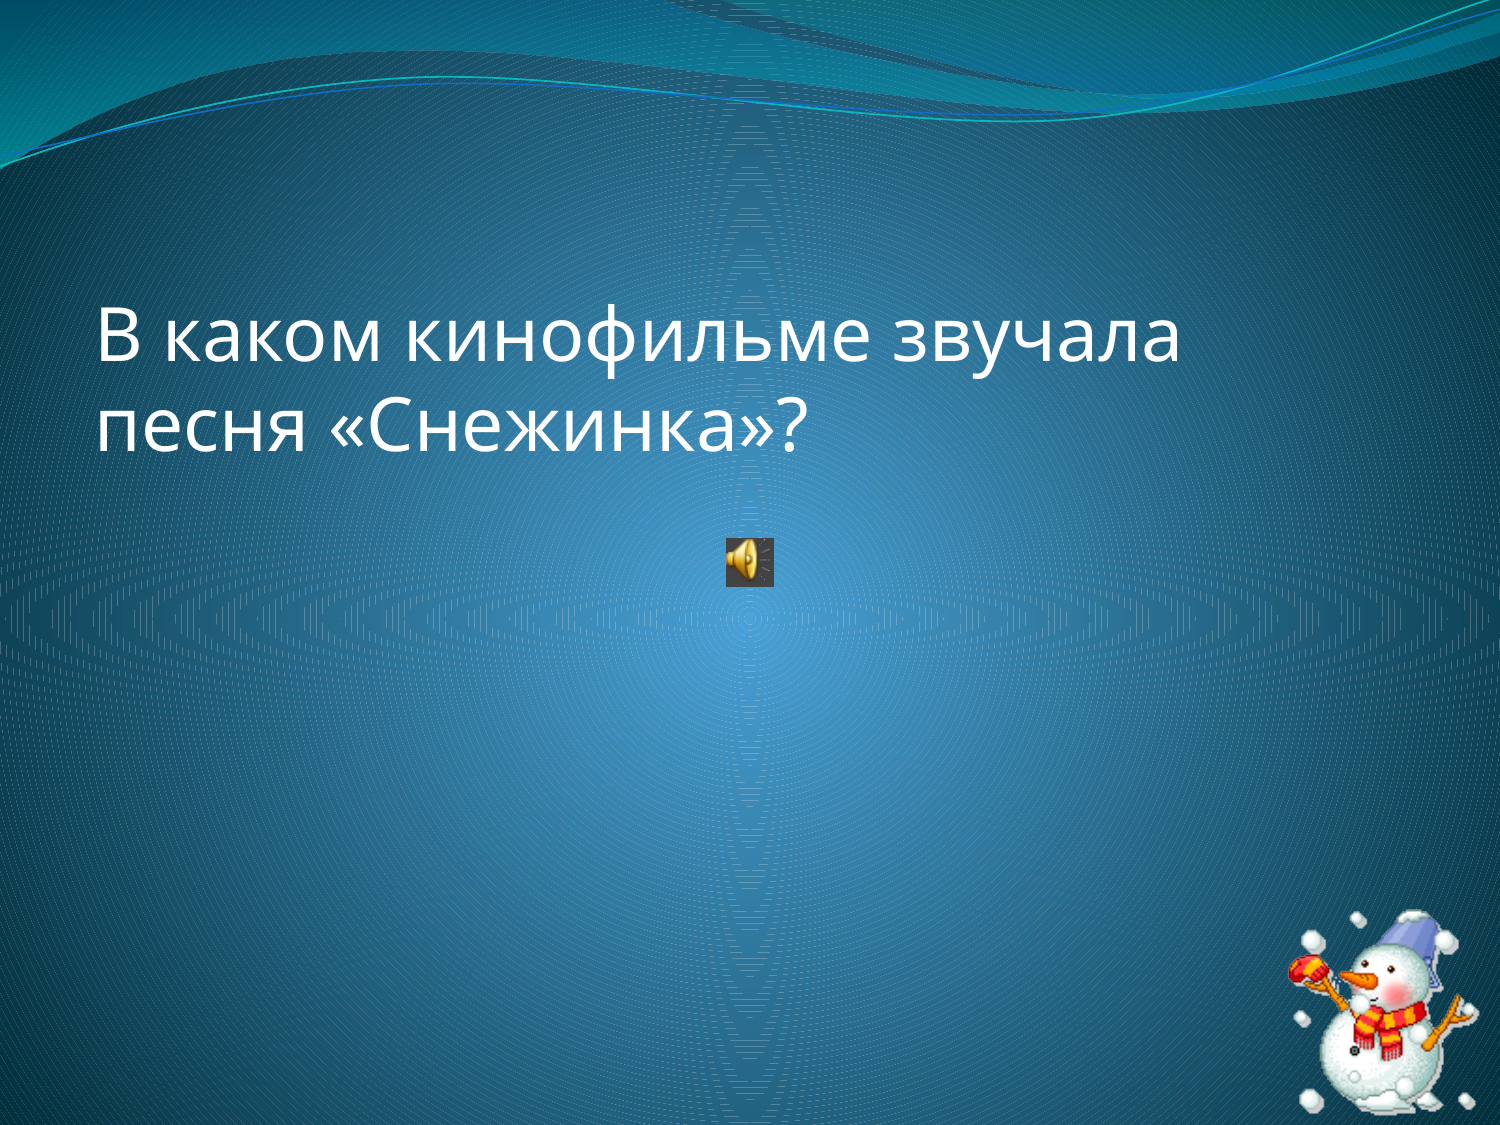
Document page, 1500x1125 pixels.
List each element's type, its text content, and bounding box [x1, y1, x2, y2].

list В каком кинофильме звучала песня «Снежинка»? [86, 278, 1362, 692]
picture [1257, 882, 1500, 1125]
picture [724, 537, 776, 588]
